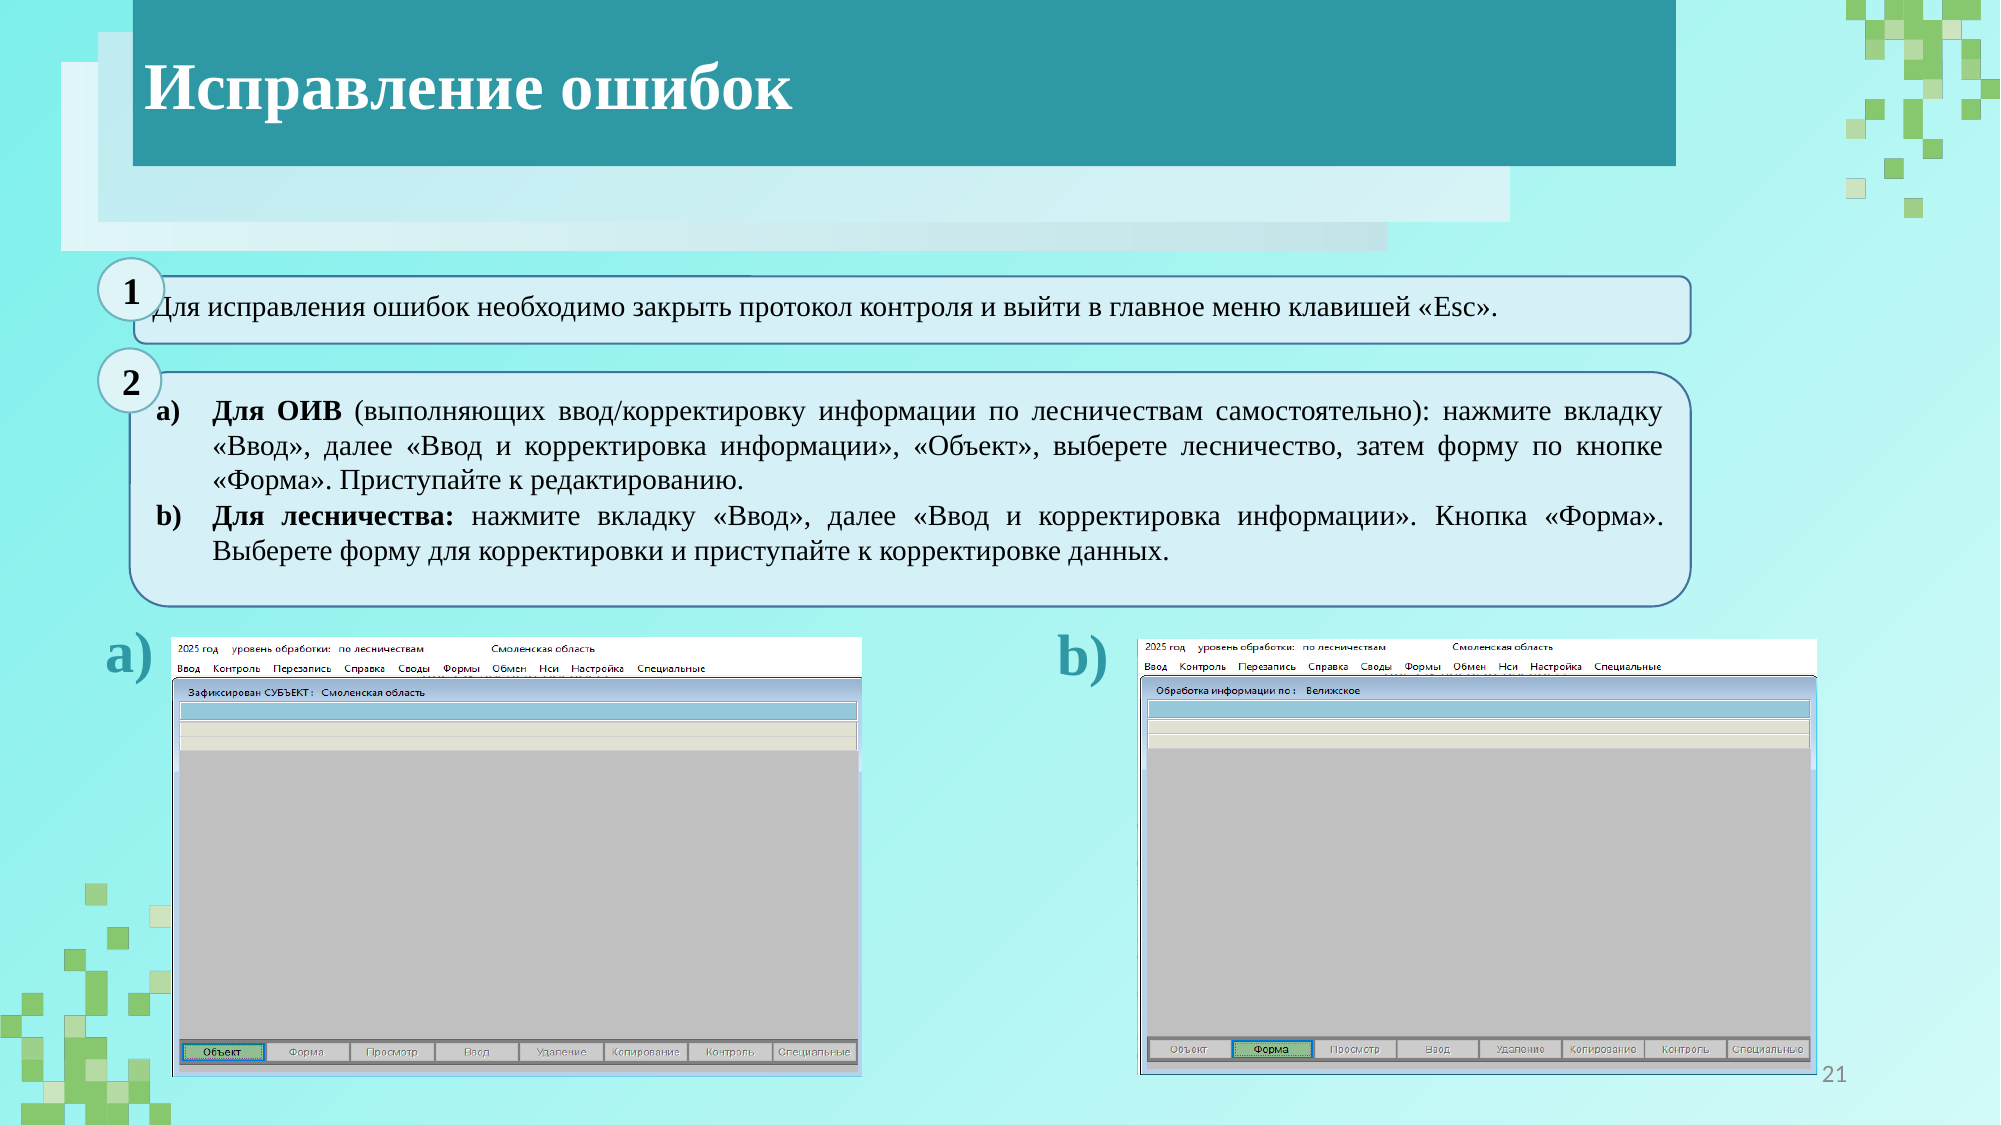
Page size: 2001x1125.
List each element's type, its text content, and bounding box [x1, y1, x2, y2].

text_box Для ОИВ (выполняющих ввод/корректировку информации по лесничествам самостоятельно): нажмите вкладку «Ввод», далее «Ввод и корректировка информации», «Объект», выберете лесничество, затем форму по кнопке «Форма». Приступайте к редактированию. Для лесничества: нажмите вкладку «Ввод», далее «Ввод и корректировка информации». Кнопка «Форма». Выберете форму для корректировки и приступайте к корректировке данных. [128, 371, 1692, 608]
picture [0, 637, 862, 1125]
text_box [60, 0, 1676, 251]
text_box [98, 258, 1691, 344]
text_box b) [1028, 609, 1138, 695]
text_box 2 [97, 347, 163, 414]
picture [1137, 639, 1818, 1075]
text_box a) [89, 606, 170, 692]
picture [1846, 0, 2000, 218]
slide_number 21 [1412, 1042, 1863, 1103]
